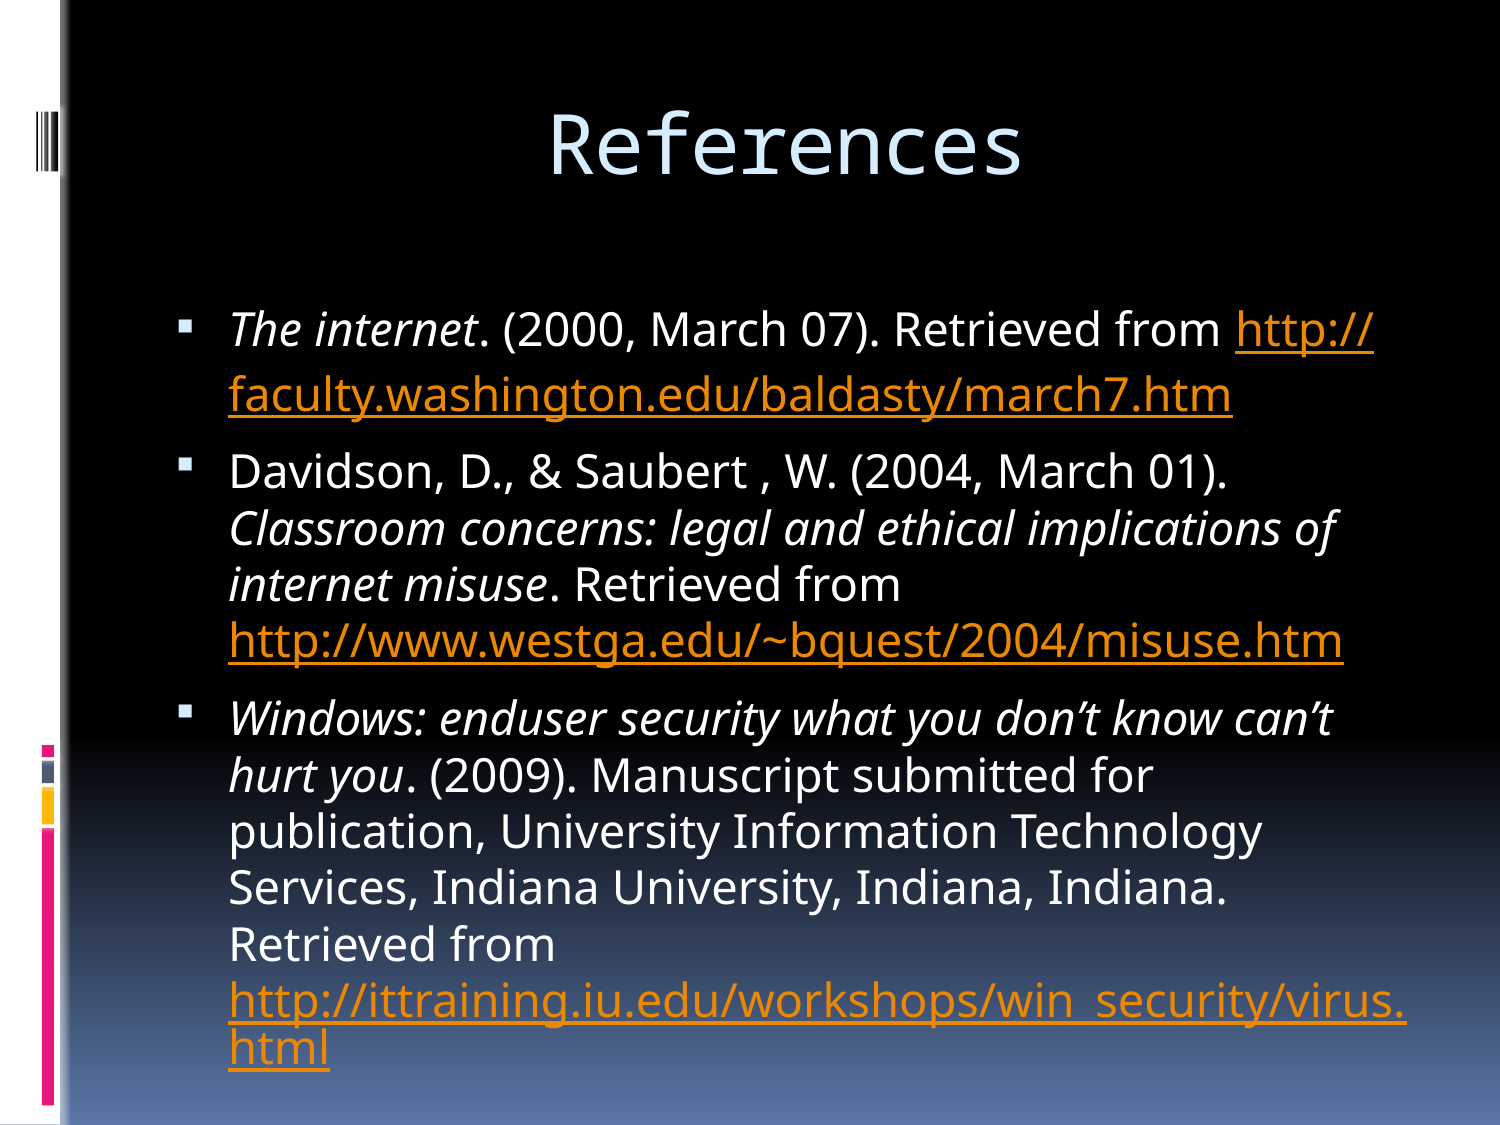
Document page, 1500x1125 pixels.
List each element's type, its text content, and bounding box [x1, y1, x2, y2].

list The internet. (2000, March 07). Retrieved from http://faculty.washington.edu/baldasty/march7.htm Davidson, D., & Saubert , W. (2004, March 01). Classroom concerns: legal and ethical implications of internet misuse. Retrieved from http://www.westga.edu/~bquest/2004/misuse.htm Windows: enduser security what you don’t know can’t hurt you. (2009). Manuscript submitted for publication, University Information Technology Services, Indiana University, Indiana, Indiana. Retrieved from http://ittraining.iu.edu/workshops/win_security/virus.html [150, 292, 1425, 1043]
title References [150, 83, 1425, 234]
